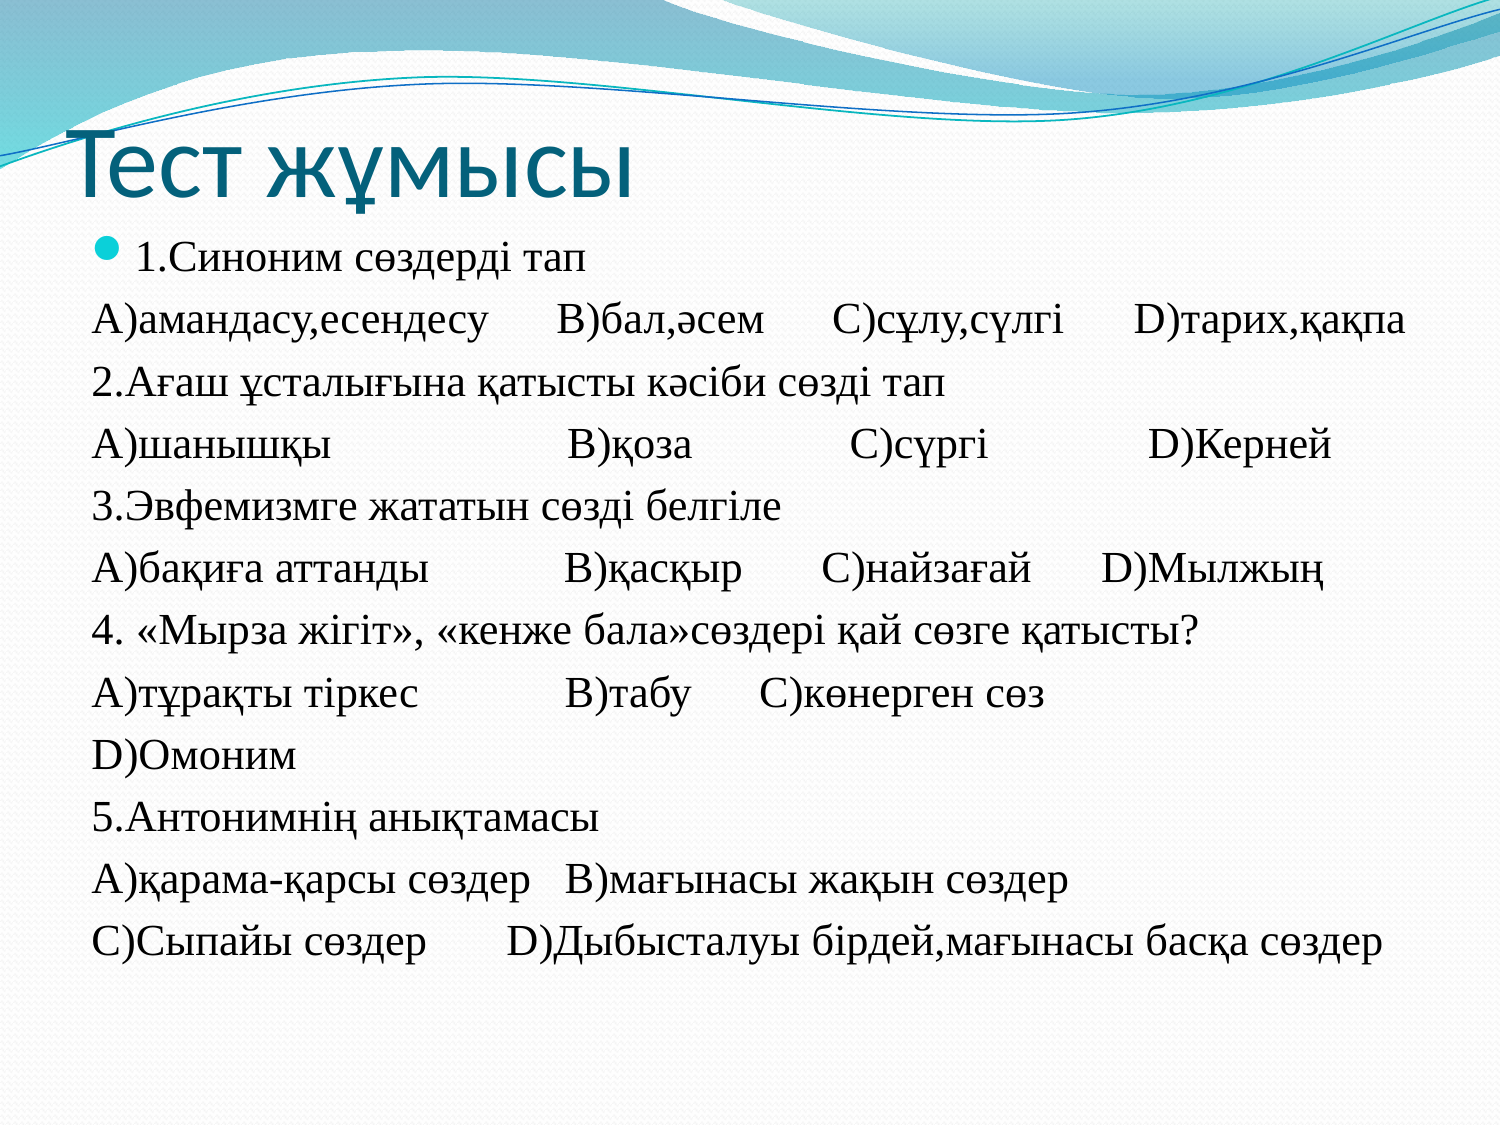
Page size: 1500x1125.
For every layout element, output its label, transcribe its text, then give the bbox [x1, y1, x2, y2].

title Тест жұмысы [64, 30, 1415, 219]
list 1.Синоним сөздерді тап А)амандасу,есендесу В)бал,әсем С)сұлу,сүлгі D)тарих,қақпа 2.Ағаш ұсталығына қатысты кәсіби сөзді тап А)шанышқы В)қоза С)сүргі D)Керней 3.Эвфемизмге жататын сөзді белгіле А)бақиға аттанды В)қасқыр С)найзағай D)Мылжың 4. «Мырза жігіт», «кенже бала»сөздері қай сөзге қатысты? А)тұрақты тіркес В)табу С)көнерген сөз D)Омоним 5.Антонимнің анықтамасы А)қарама-қарсы сөздер В)мағынасы жақын сөздер С)Сыпайы сөздер D)Дыбысталуы бірдей,мағынасы басқа сөздер [76, 219, 1427, 1071]
